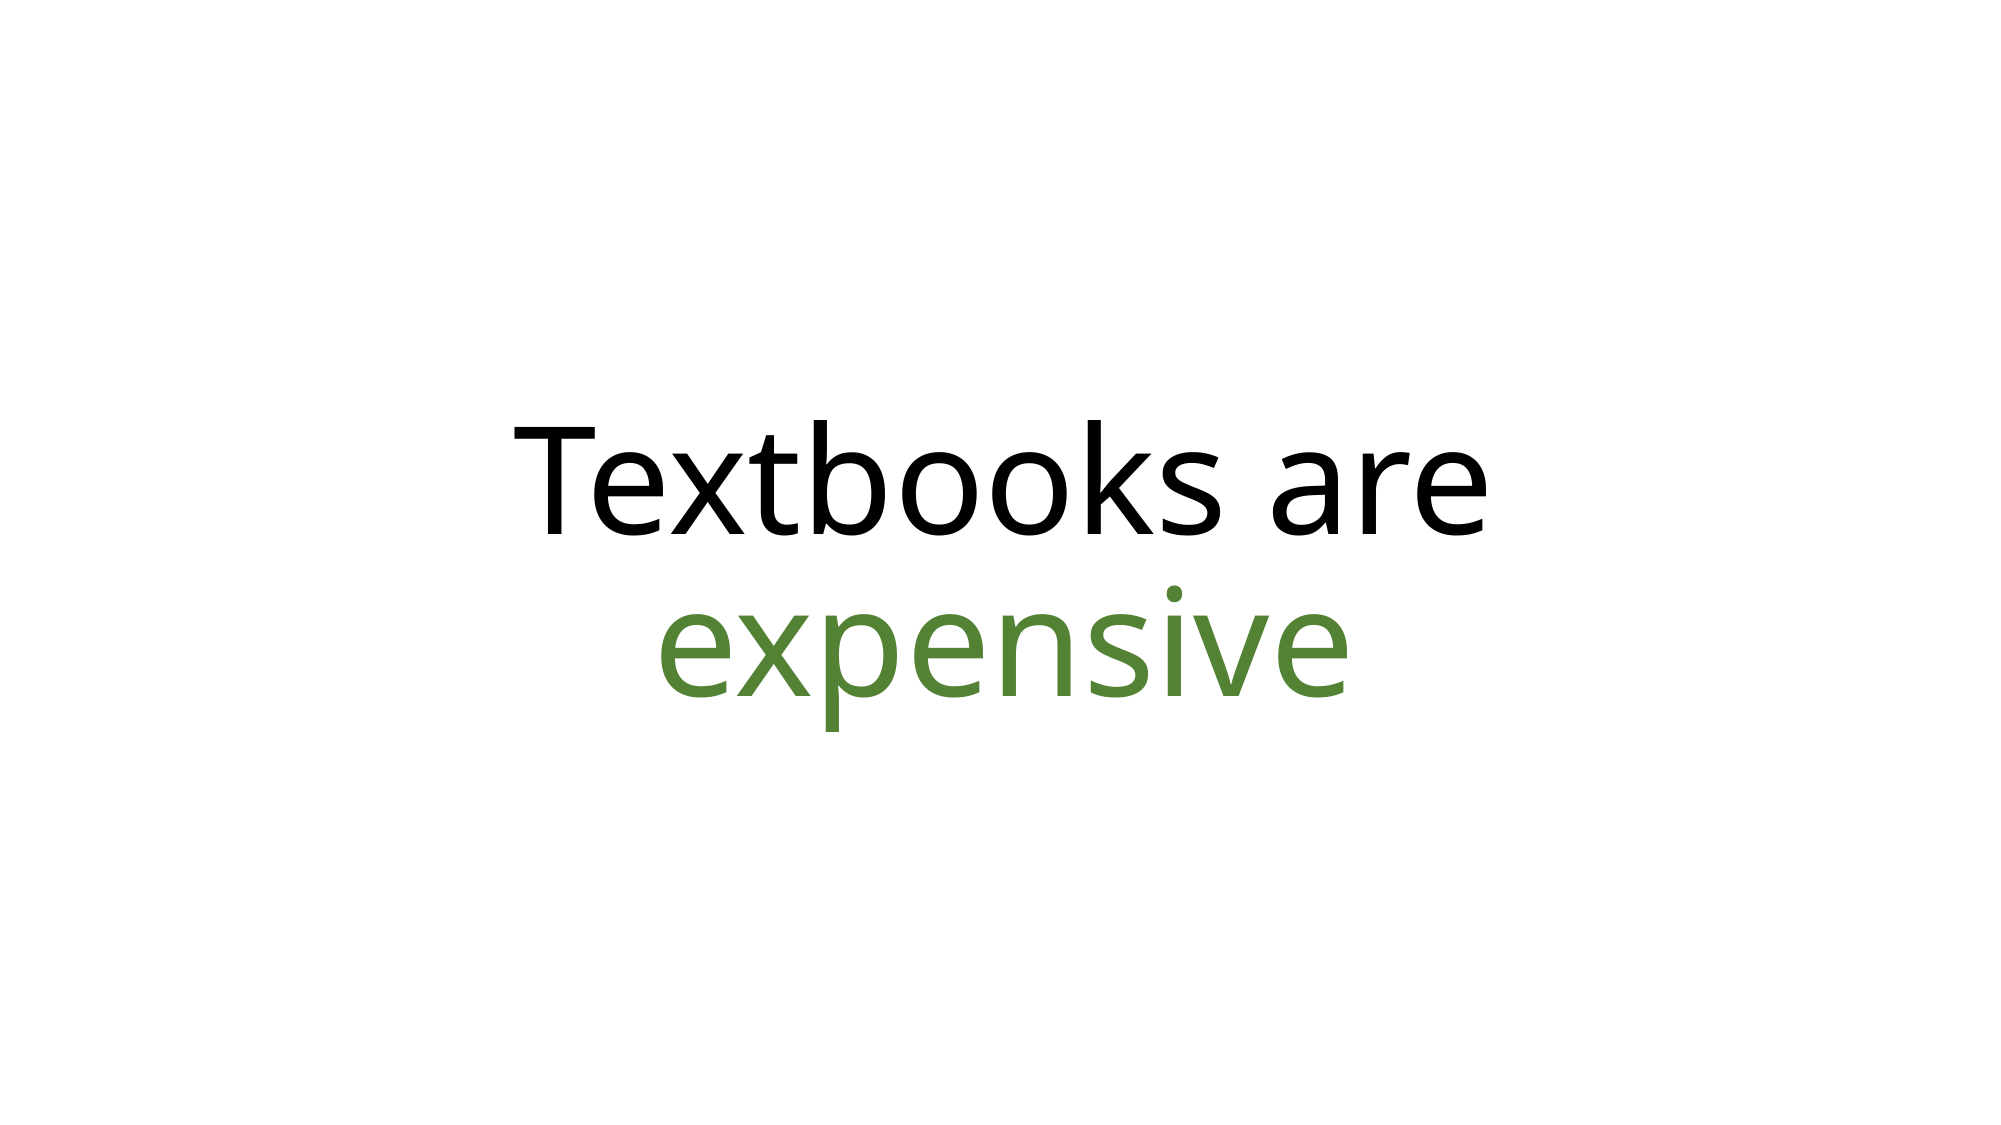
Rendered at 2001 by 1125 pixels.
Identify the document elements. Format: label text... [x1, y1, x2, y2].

title Textbooks are expensive [141, 362, 1867, 771]
